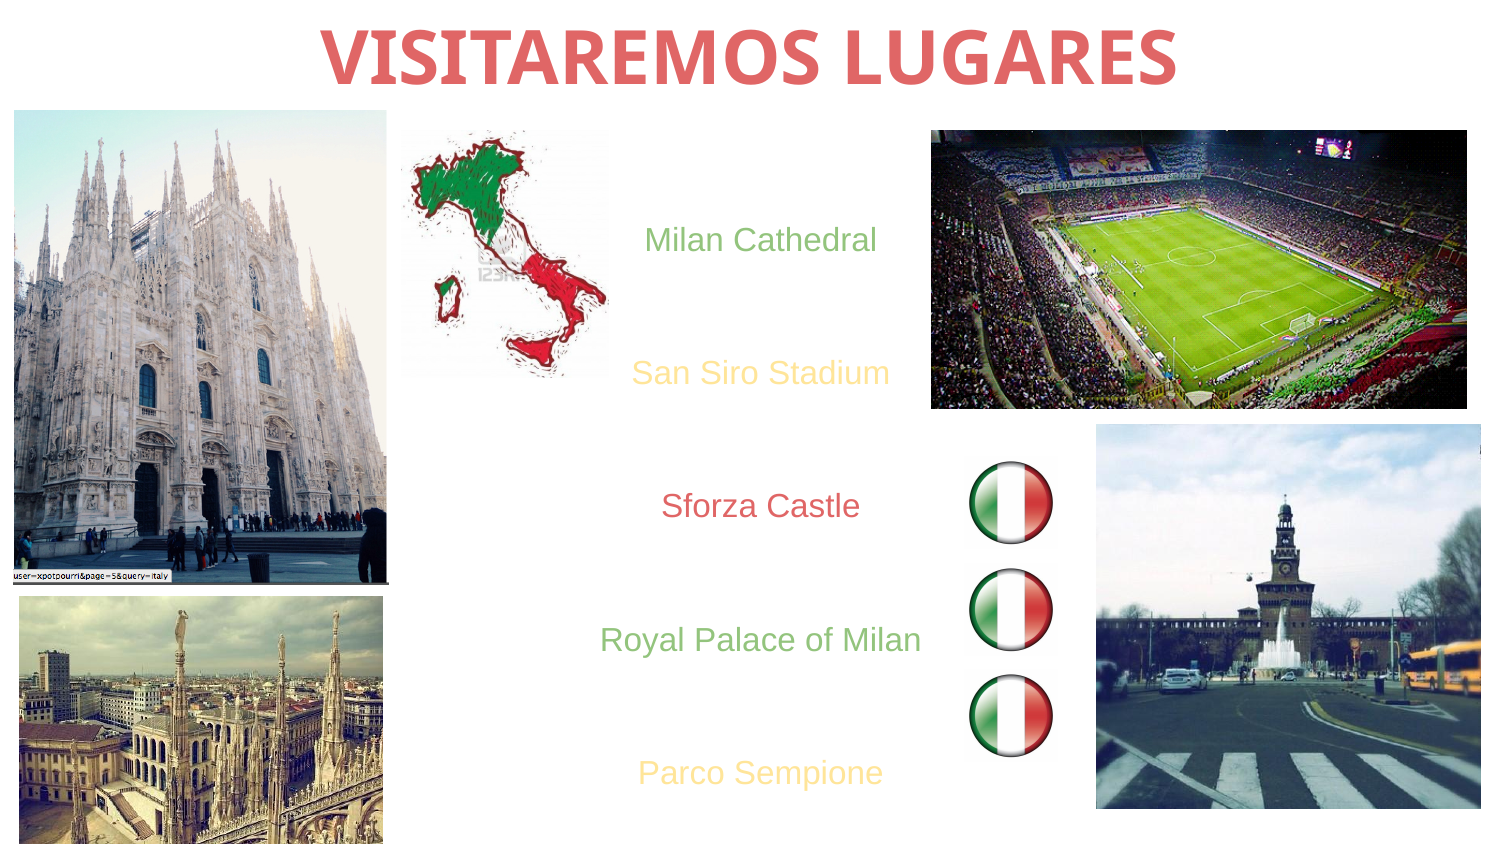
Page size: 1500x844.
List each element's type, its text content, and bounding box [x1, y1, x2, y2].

picture [19, 595, 384, 844]
title VISITAREMOS LUGARES [75, 0, 1425, 115]
picture [964, 669, 1058, 763]
picture [964, 456, 1058, 549]
picture [13, 110, 390, 585]
picture [931, 130, 1468, 409]
list Milan Cathedral San Siro Stadium Sforza Castle Royal Palace of Milan Parco Sempione Piazza del Duomo Museo Poldi Pezzoli [382, 196, 1425, 808]
picture [401, 130, 609, 379]
picture [1096, 424, 1482, 810]
picture [964, 562, 1058, 656]
